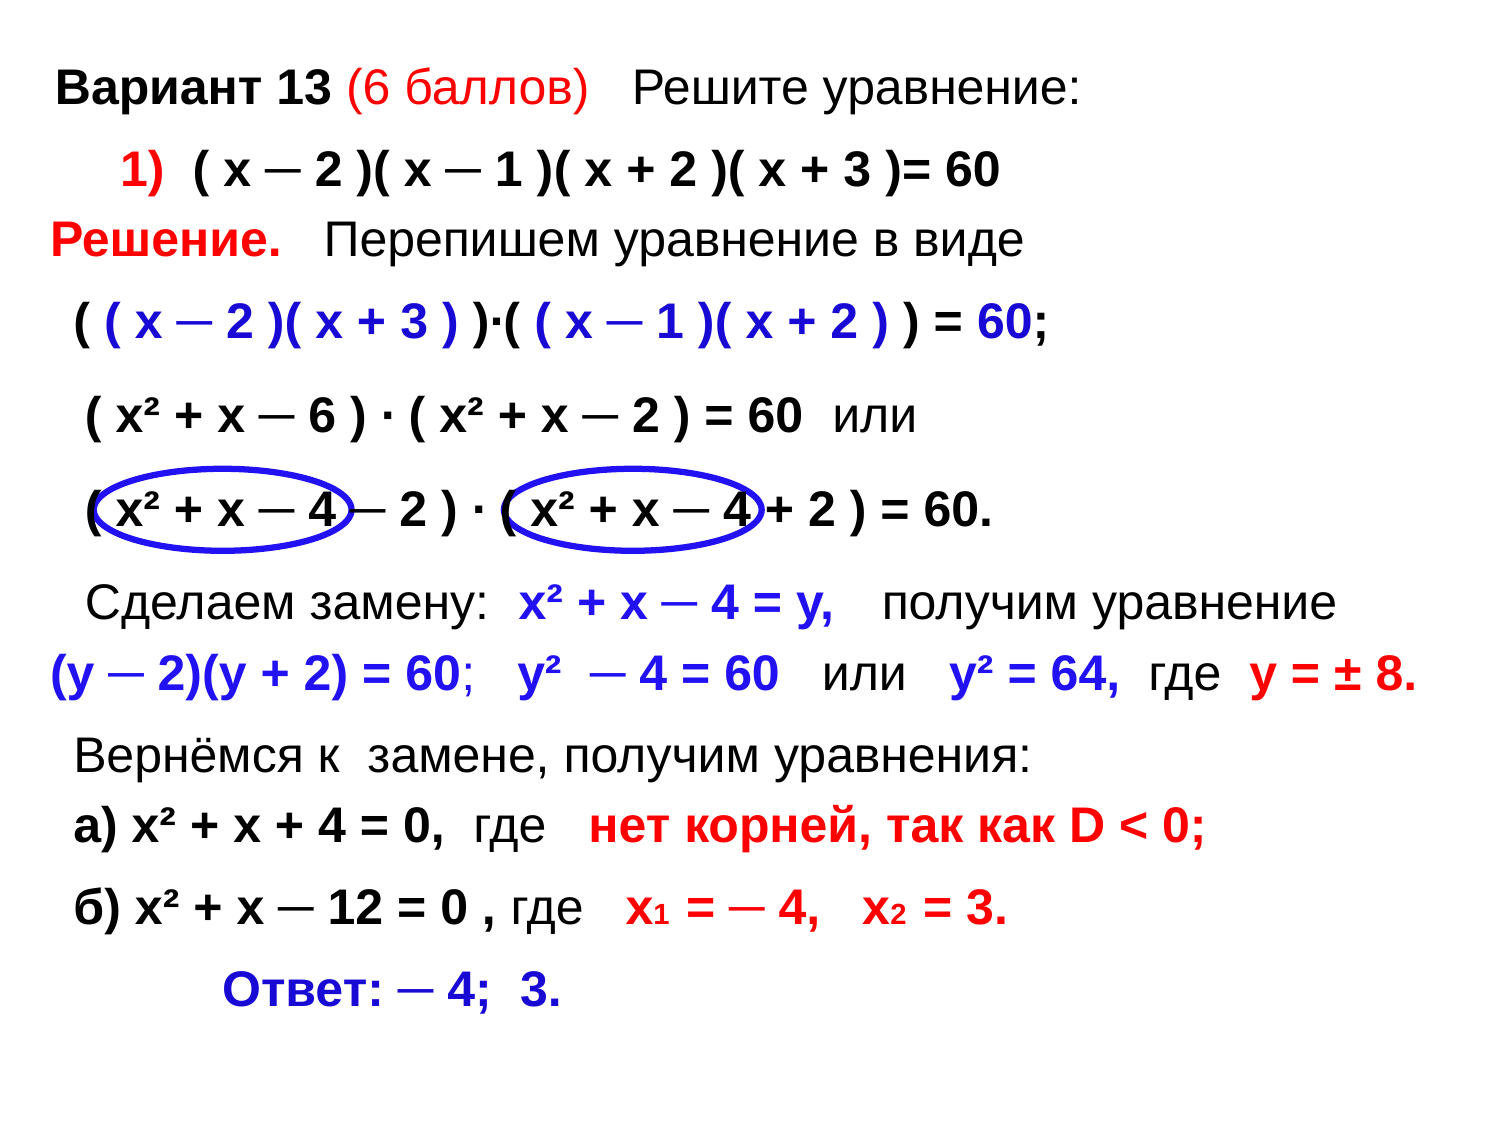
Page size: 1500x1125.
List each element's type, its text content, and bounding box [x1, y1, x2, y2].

text_box Решение. Перепишем уравнение в виде [35, 199, 1090, 274]
text_box получим уравнение [867, 562, 1383, 632]
text_box (у ─ 2)(у + 2) = 60; у² ─ 4 = 60 или у² = 64, где у = ± 8. [35, 632, 1454, 768]
text_box ( х² + х ─ 4 ─ 2 ) ∙ ( х² + х ─ 4 + 2 ) = 60. [70, 468, 1125, 544]
text_box Ответ: ─ 4; 3. [207, 949, 577, 1024]
text_box х² + х ─ 4 = у, [503, 562, 867, 632]
text_box б) х² + х ─ 12 = 0 , где х1 = ─ 4, х2 = 3. [58, 867, 1055, 942]
text_box [151, 544, 294, 551]
text_box Сделаем замену: [70, 562, 503, 632]
text_box 1) ( х ─ 2 )( х ─ 1 )( х + 2 )( х + 3 )= 60 [105, 128, 1184, 204]
text_box ( х² + х ─ 6 ) ∙ ( х² + х ─ 2 ) = 60 или [70, 374, 985, 450]
text_box ( ( х ─ 2 )( х + 3 ) )∙( ( х ─ 1 )( х + 2 ) ) = 60; [58, 281, 1207, 356]
text_box [561, 544, 704, 551]
text_box Вариант 13 (6 баллов) Решите уравнение: [40, 46, 1097, 122]
text_box Вернёмся к замене, получим уравнения: [58, 714, 1090, 785]
text_box а) х² + х + 4 = 0, где нет корней, так как D < 0; [58, 785, 1407, 860]
